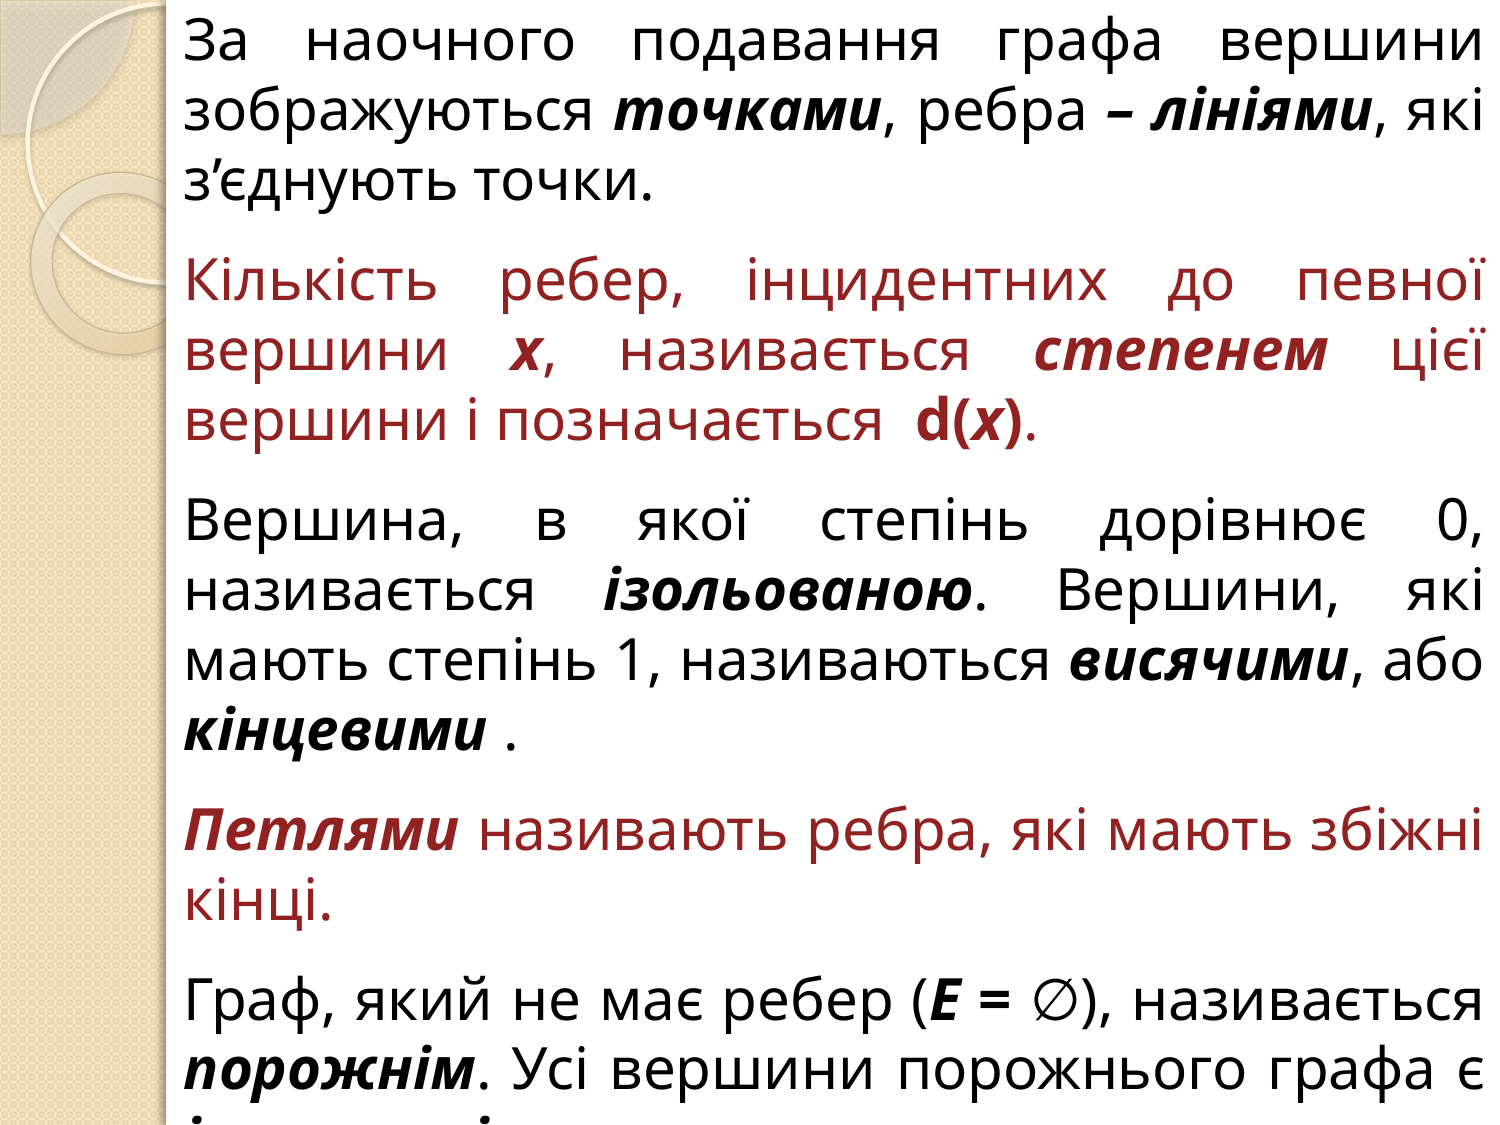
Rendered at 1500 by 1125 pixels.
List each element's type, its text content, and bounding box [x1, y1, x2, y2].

text_box За наочного подавання графа вершини зображуються точками, ребра – лініями, які з’єднують точки. Кількість ребер, інцидентних до певної вершини x, називається степенем цієї вершини і позначається d(x). Вершина, в якої степінь дорівнює 0, називається ізольованою. Вершини, які мають степінь 1, називаються висячими, або кінцевими . Петлями називають ребра, які мають збіжні кінці. Граф, який не має ребер (E = ∅), називається порожнім. Усі вершини порожнього графа є ізольовані. [169, 0, 1500, 1125]
